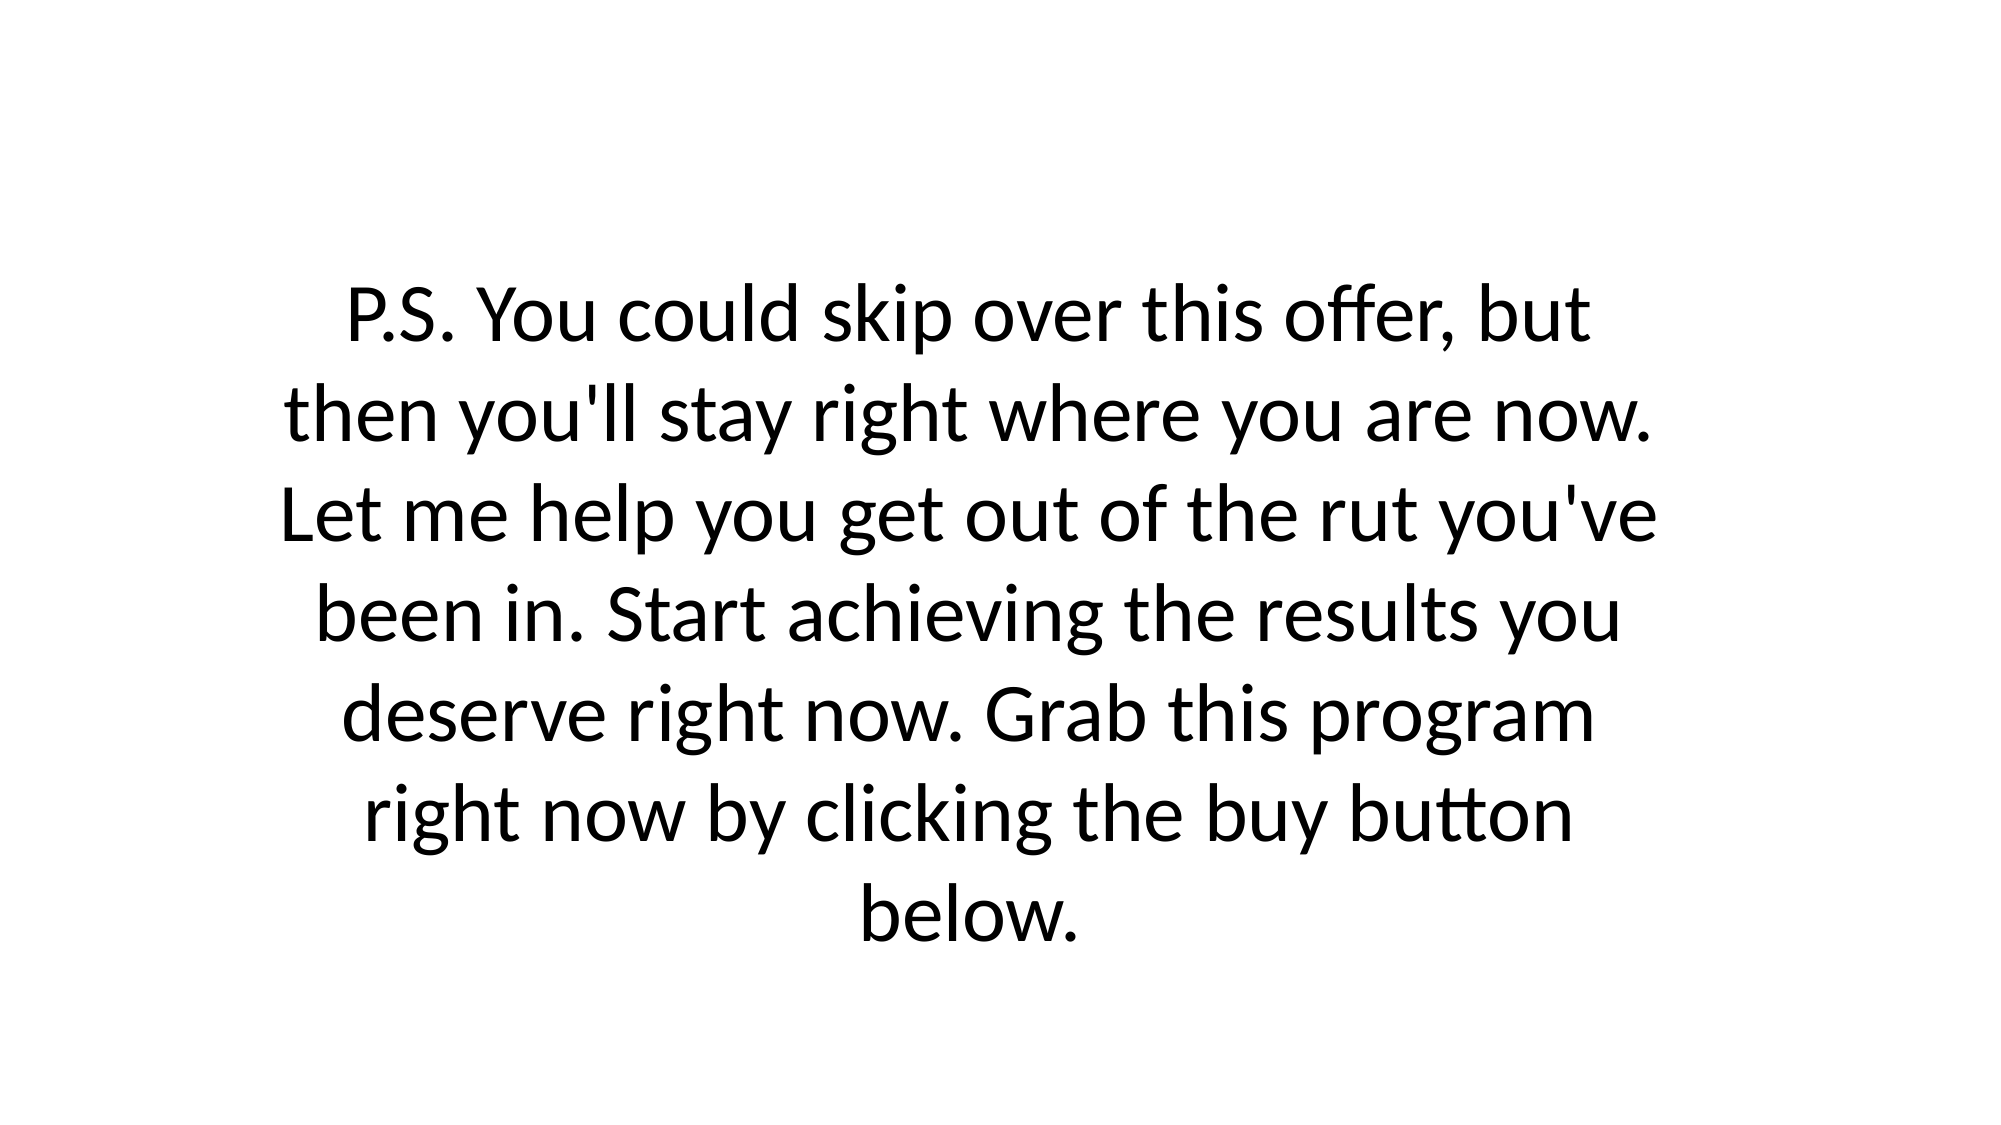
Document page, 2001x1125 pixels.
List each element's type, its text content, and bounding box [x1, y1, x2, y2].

text_box P.S. You could skip over this offer, but then you'll stay right where you are now. Let me help you get out of the rut you've been in. Start achieving the results you deserve right now. Grab this program right now by clicking the buy button below. [263, 150, 1676, 966]
